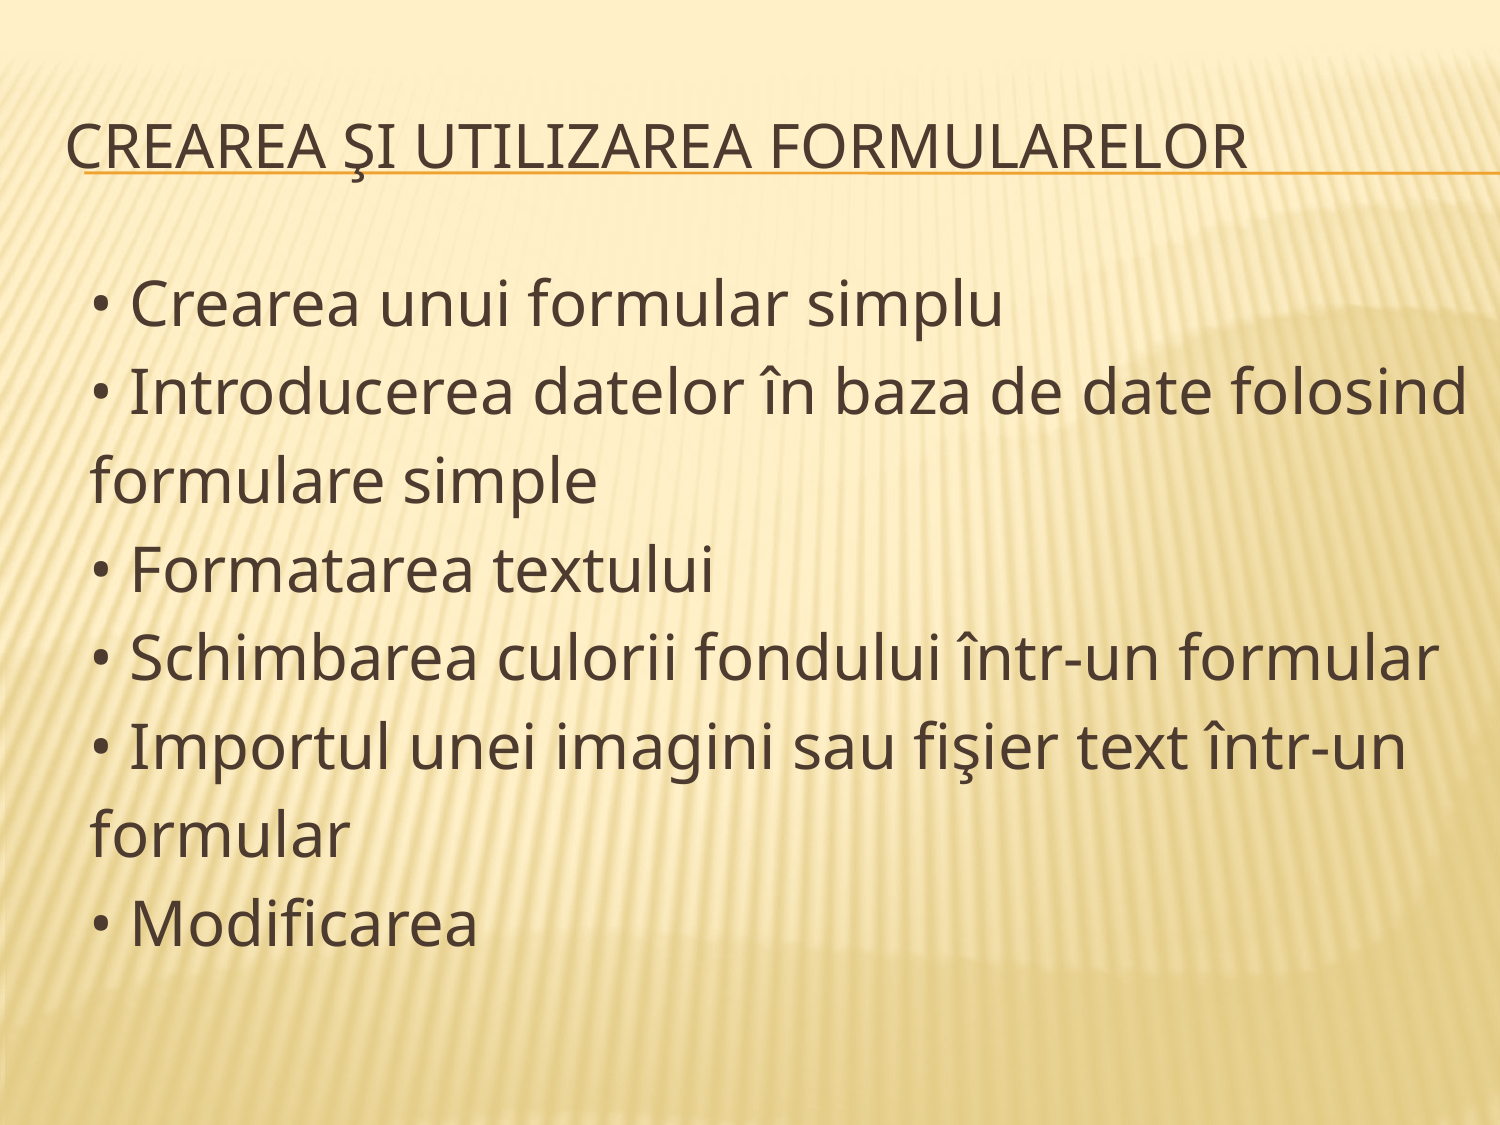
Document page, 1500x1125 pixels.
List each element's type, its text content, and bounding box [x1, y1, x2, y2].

list • Crearea unui formular simplu • Introducerea datelor în baza de date folosind formulare simple • Formatarea textului • Schimbarea culorii fondului într-un formular • Importul unei imagini sau fişier text într-un formular • Modificarea [75, 255, 1500, 998]
title Crearea şi utilizarea formularelor [50, 75, 1475, 213]
